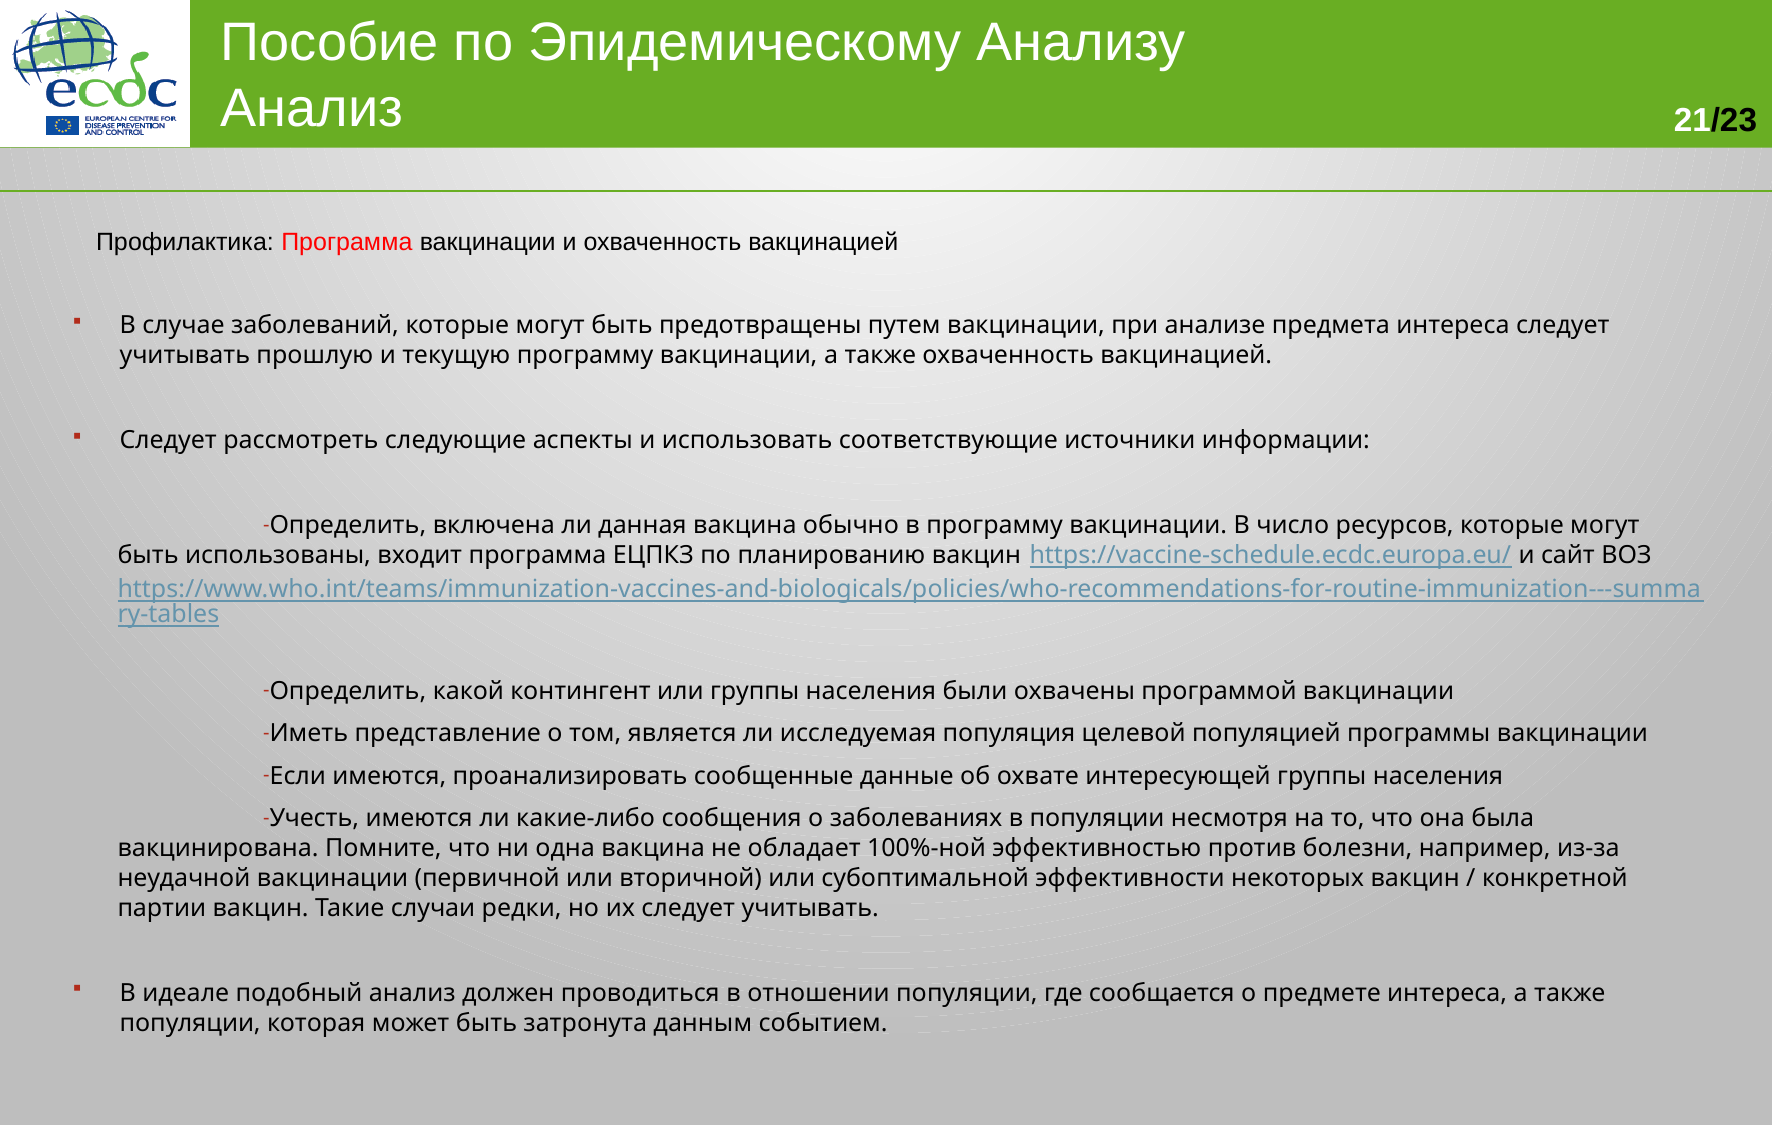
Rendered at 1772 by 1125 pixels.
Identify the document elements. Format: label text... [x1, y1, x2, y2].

picture [0, 0, 190, 147]
text_box Профилактика: Программа вакцинации и охваченность вакцинацией [81, 221, 1691, 264]
list В случае заболеваний, которые могут быть предотвращены путем вакцинации, при анализе предмета интереса следует учитывать прошлую и текущую программу вакцинации, а также охваченность вакцинацией. Следует рассмотреть следующие аспекты и использовать соответствующие источники информации: Определить, включена ли данная вакцина обычно в программу вакцинации. В число ресурсов, которые могут быть использованы, входит программа ЕЦПКЗ по планированию вакцин https://vaccine-schedule.ecdc.europa.eu/ и сайт ВОЗ https://www.who.int/teams/immunization-vaccines-and-biologicals/policies/who-recommendations-for-routine-immunization---summary-tables Определить, какой контингент или группы населения были охвачены программой вакцинации Иметь представление о том, является ли исследуемая популяция целевой популяцией программы вакцинации Если имеются, проанализировать сообщенные данные об охвате интересующей группы населения Учесть, имеются ли какие-либо сообщения о заболеваниях в популяции несмотря на то, что она была вакцинирована. Помните, что ни одна вакцина не обладает 100%-ной эффективностью против болезни, например, из-за неудачной вакцинации (первичной или вторичной) или субоптимальной эффективности некоторых вакцин / конкретной партии вакцин. Такие случаи редки, но их следует учитывать. В идеале подобный анализ должен проводиться в отношении популяции, где сообщается о предмете интереса, а также популяции, которая может быть затронута данным событием. [58, 259, 1719, 1080]
